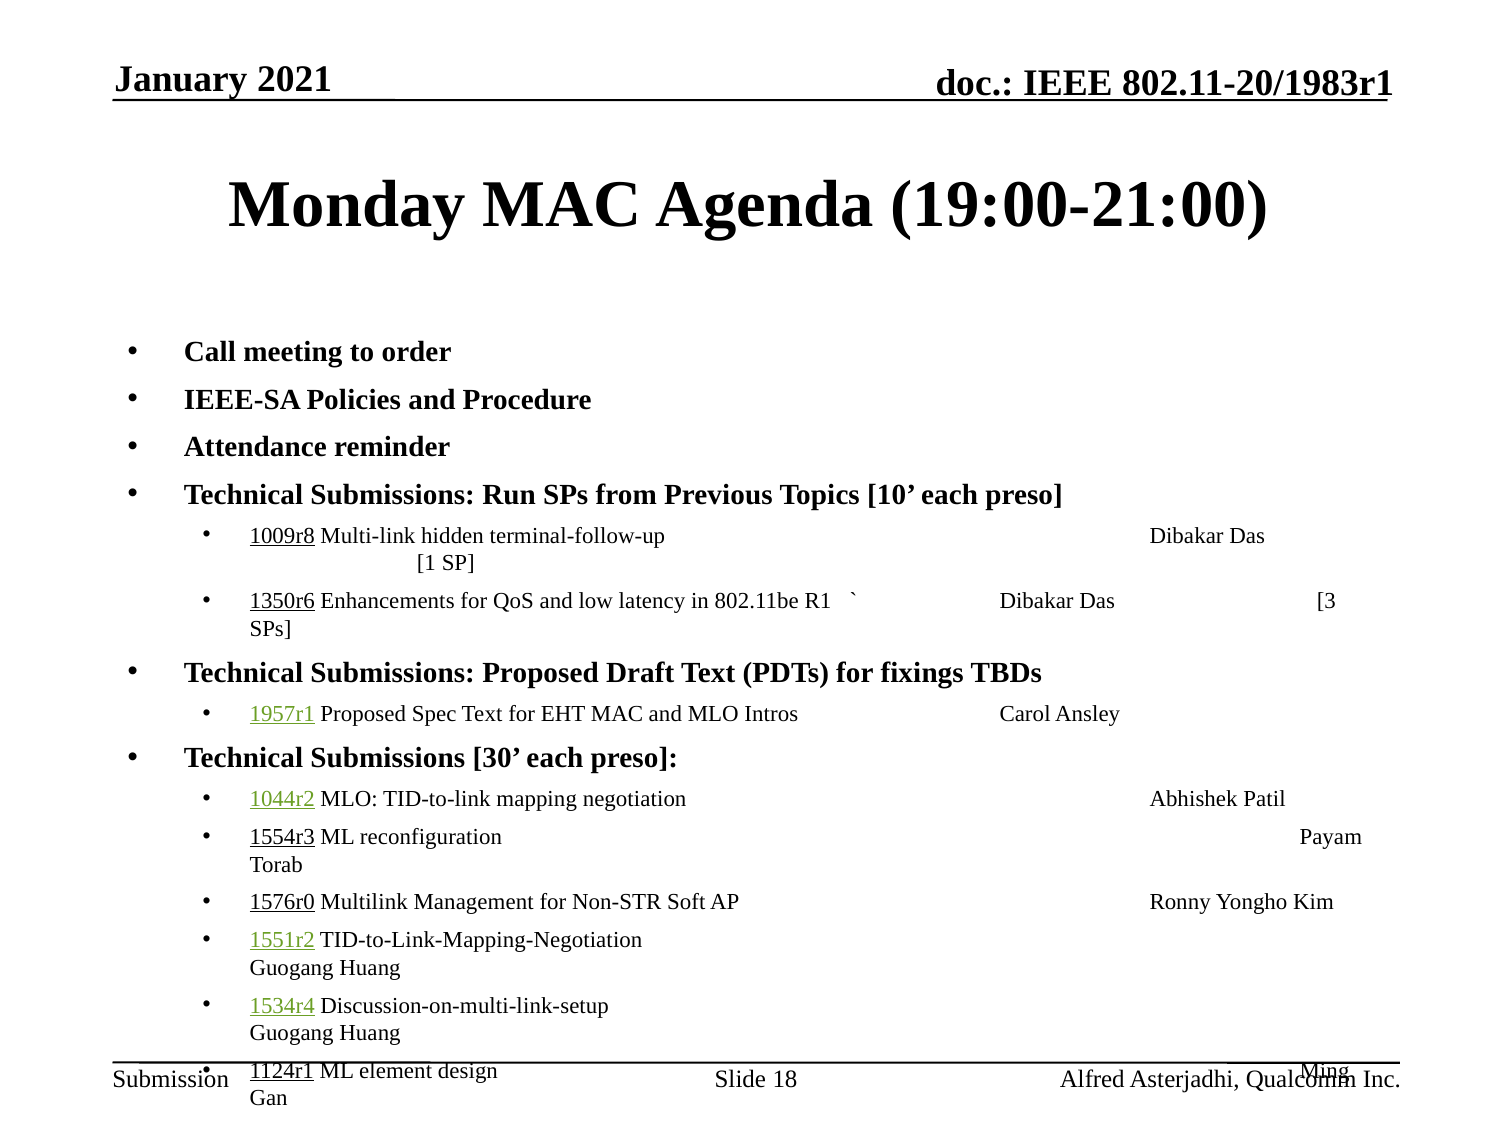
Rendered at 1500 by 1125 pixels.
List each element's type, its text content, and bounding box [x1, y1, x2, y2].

title Monday MAC Agenda (19:00-21:00) [112, 112, 1388, 288]
slide_number Slide 18 [712, 1061, 800, 1123]
footer Alfred Asterjadhi, Qualcomm Inc. [878, 1061, 1402, 1093]
list Call meeting to order IEEE-SA Policies and Procedure Attendance reminder Technical Submissions: Run SPs from Previous Topics [10’ each preso] 1009r8 Multi-link hidden terminal-follow-up Dibakar Das [1 SP] 1350r6 Enhancements for QoS and low latency in 802.11be R1 ` Dibakar Das [3 SPs] Technical Submissions: Proposed Draft Text (PDTs) for fixings TBDs 1957r1 Proposed Spec Text for EHT MAC and MLO Intros Carol Ansley Technical Submissions [30’ each preso]: 1044r2 MLO: TID-to-link mapping negotiation Abhishek Patil 1554r3 ML reconfiguration Payam Torab 1576r0 Multilink Management for Non-STR Soft AP Ronny Yongho Kim 1551r2 TID-to-Link-Mapping-Negotiation Guogang Huang 1534r4 Discussion-on-multi-link-setup Guogang Huang 1124r1 ML element design Ming Gan AoB: Recess [112, 324, 1388, 1063]
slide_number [114, 54, 423, 100]
